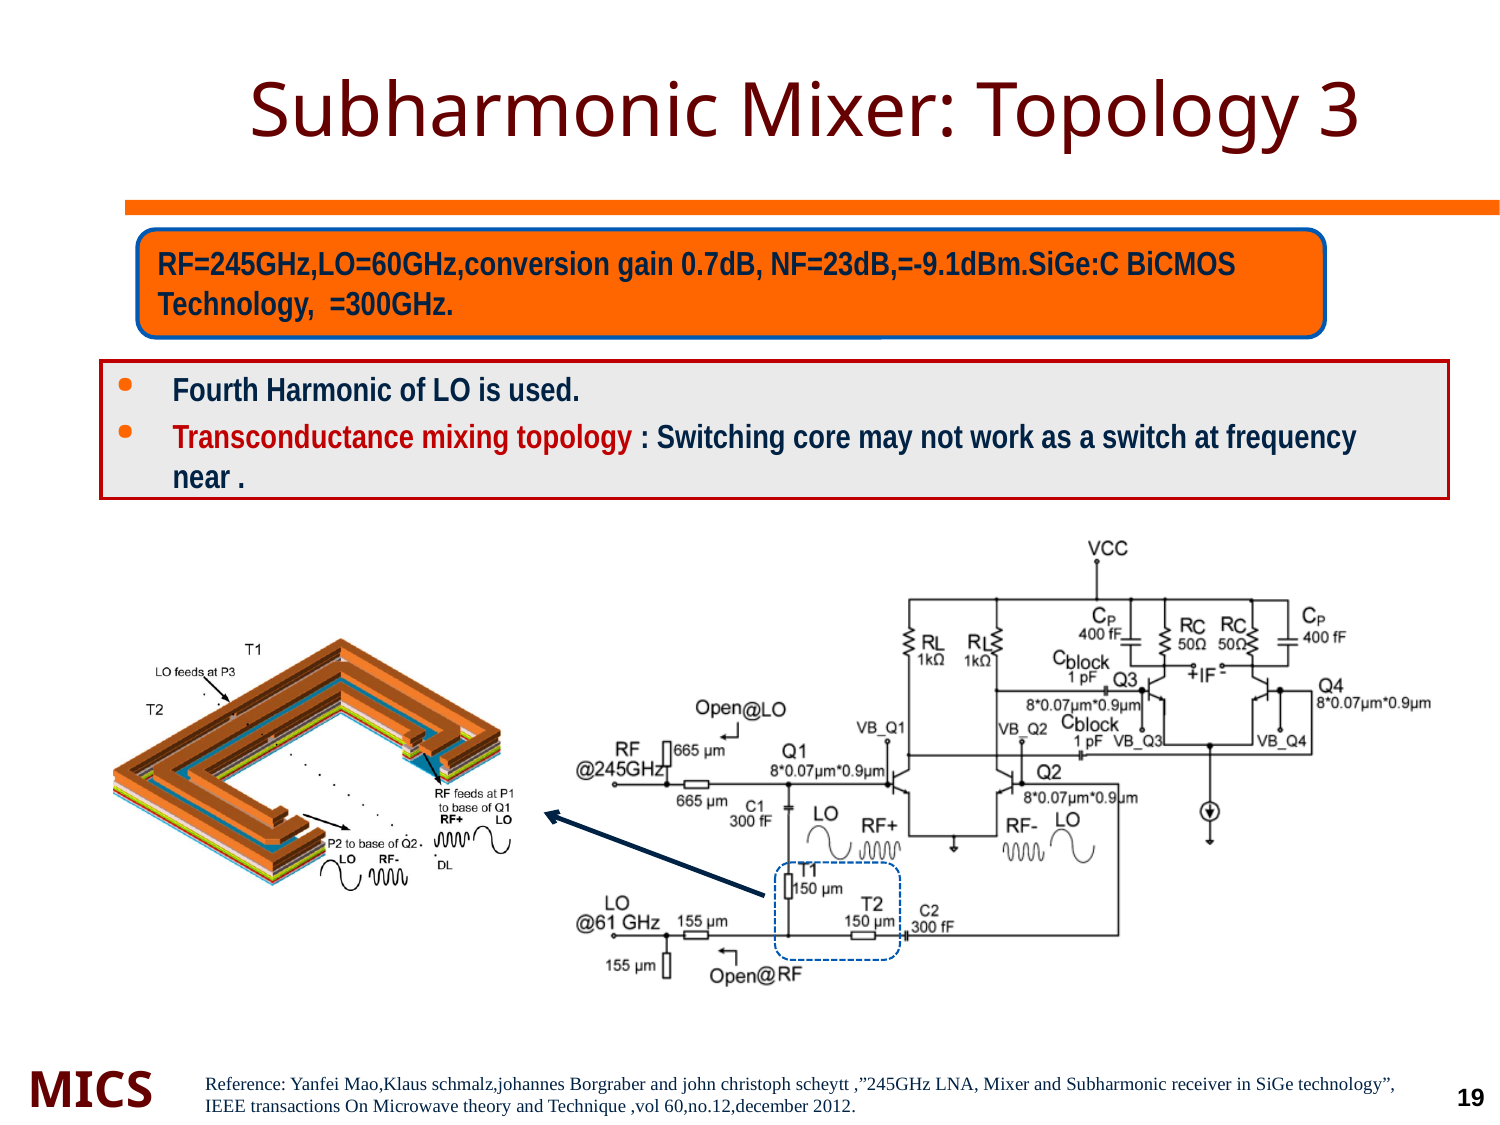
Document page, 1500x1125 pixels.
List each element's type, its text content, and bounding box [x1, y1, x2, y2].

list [534, 537, 1454, 988]
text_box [543, 812, 763, 896]
picture [106, 621, 521, 896]
slide_number 19 [1425, 1067, 1500, 1125]
title Subharmonic Mixer: Topology 3 [112, 12, 1500, 201]
text_box Reference: Yanfei Mao,Klaus schmalz,johannes Borgraber and john christoph scheytt ,”245GHz LNA, Mixer and Subharmonic receiver in SiGe technology”, IEEE transactions On Microwave theory and Technique ,vol 60,no.12,december 2012. [190, 1063, 1415, 1124]
